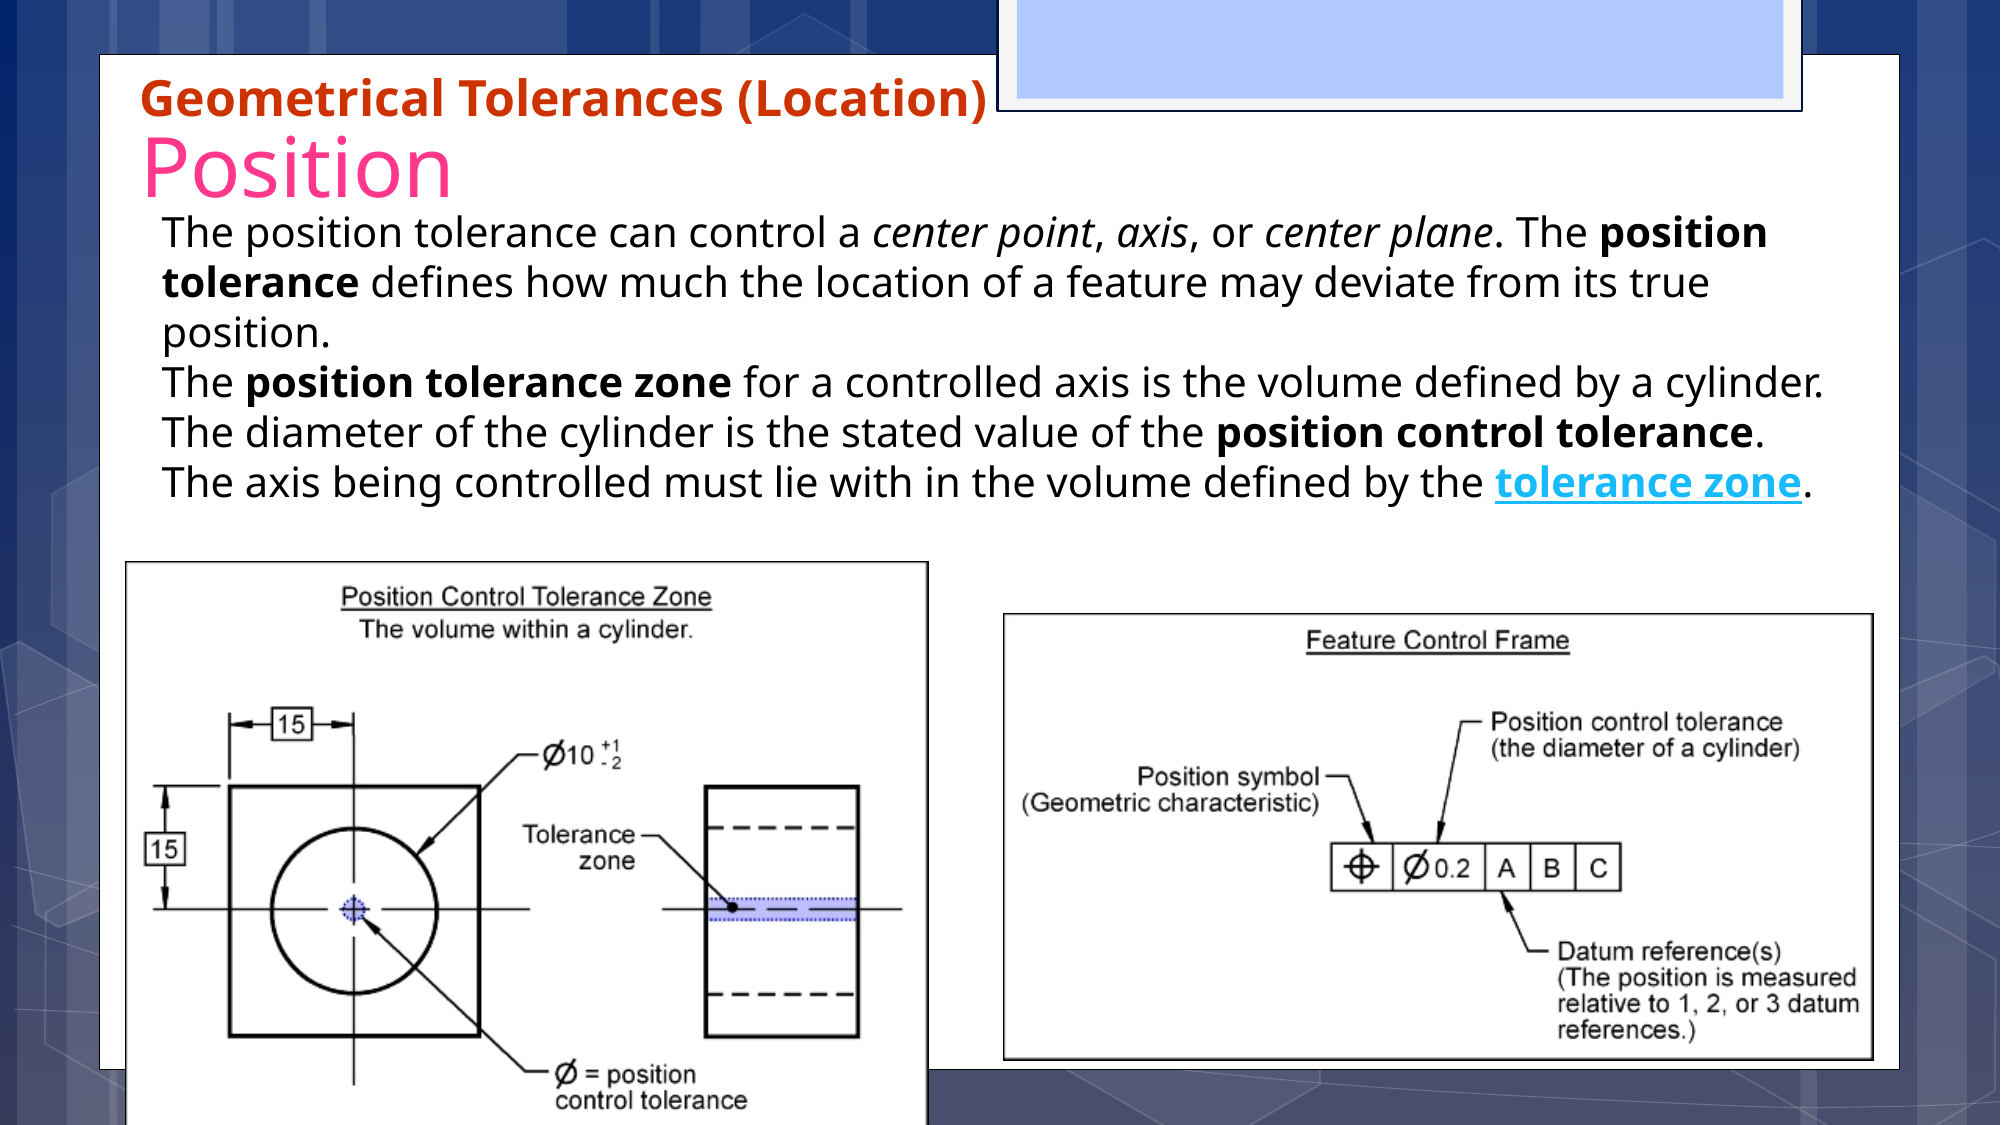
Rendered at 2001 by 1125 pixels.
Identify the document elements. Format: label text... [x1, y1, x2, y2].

text_box Geometrical Tolerances (Location) [124, 59, 1325, 134]
picture [1002, 613, 1874, 1061]
picture [124, 561, 929, 1125]
title Position [125, 78, 1662, 222]
text_box The position tolerance can control a center point, axis, or center plane. The position tolerance defines how much the location of a feature may deviate from its true position. The position tolerance zone for a controlled axis is the volume defined by a cylinder. The diameter of the cylinder is the stated value of the position control tolerance. The axis being controlled must lie with in the volume defined by the tolerance zone. [146, 198, 1860, 521]
